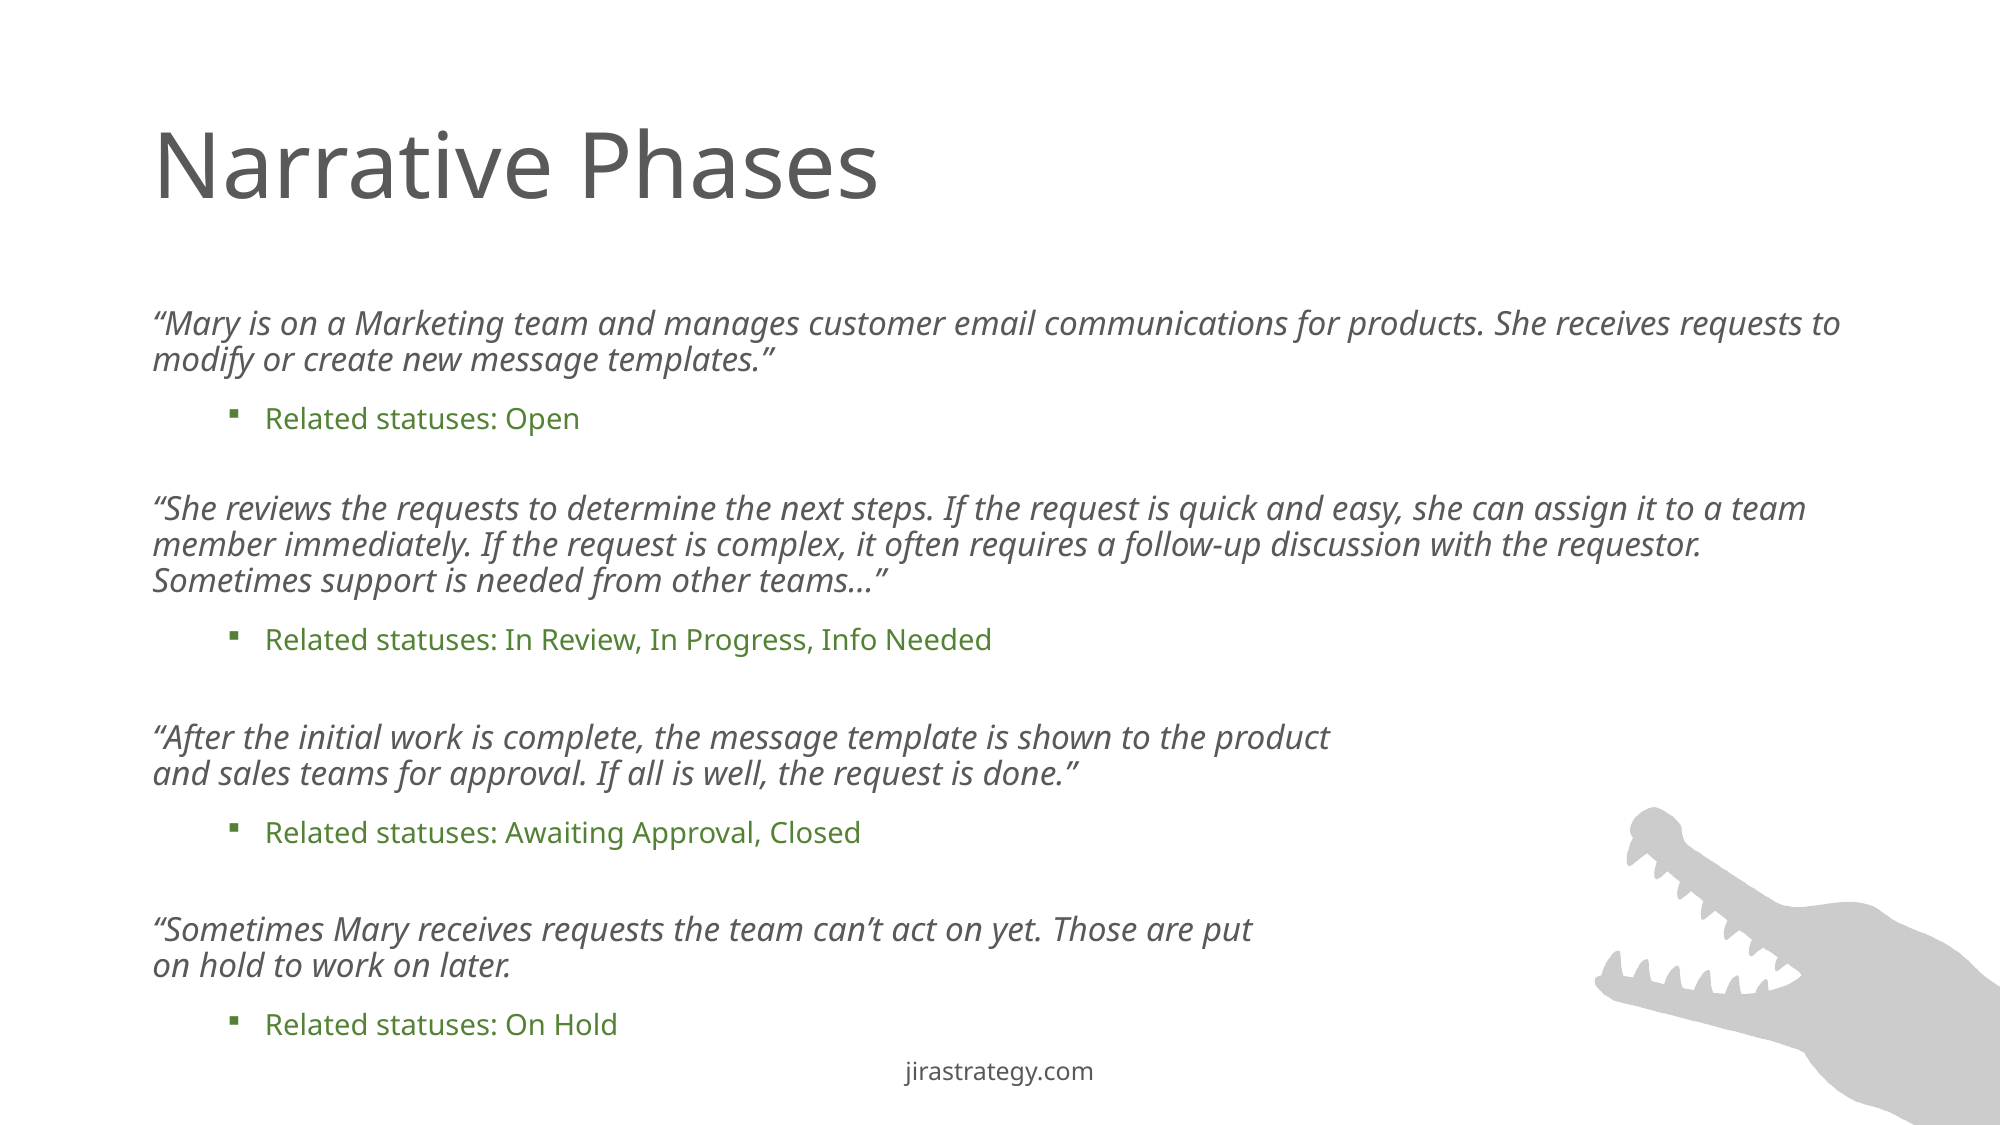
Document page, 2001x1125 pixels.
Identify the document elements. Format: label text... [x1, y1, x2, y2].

title Narrative Phases [137, 59, 1863, 278]
list “Mary is on a Marketing team and manages customer email communications for products. She receives requests to modify or create new message templates.” Related statuses: Open “She reviews the requests to determine the next steps. If the request is quick and easy, she can assign it to a team member immediately. If the request is complex, it often requires a follow-up discussion with the requestor. Sometimes support is needed from other teams...” Related statuses: In Review, In Progress, Info Needed “After the initial work is complete, the message template is shown to the product and sales teams for approval. If all is well, the request is done.” Related statuses: Awaiting Approval, Closed “Sometimes Mary receives requests the team can’t act on yet. Those are put on hold to work on later. Related statuses: On Hold [137, 299, 1863, 1014]
picture [1594, 807, 2000, 1125]
footer jirastrategy.com [662, 1042, 1338, 1103]
